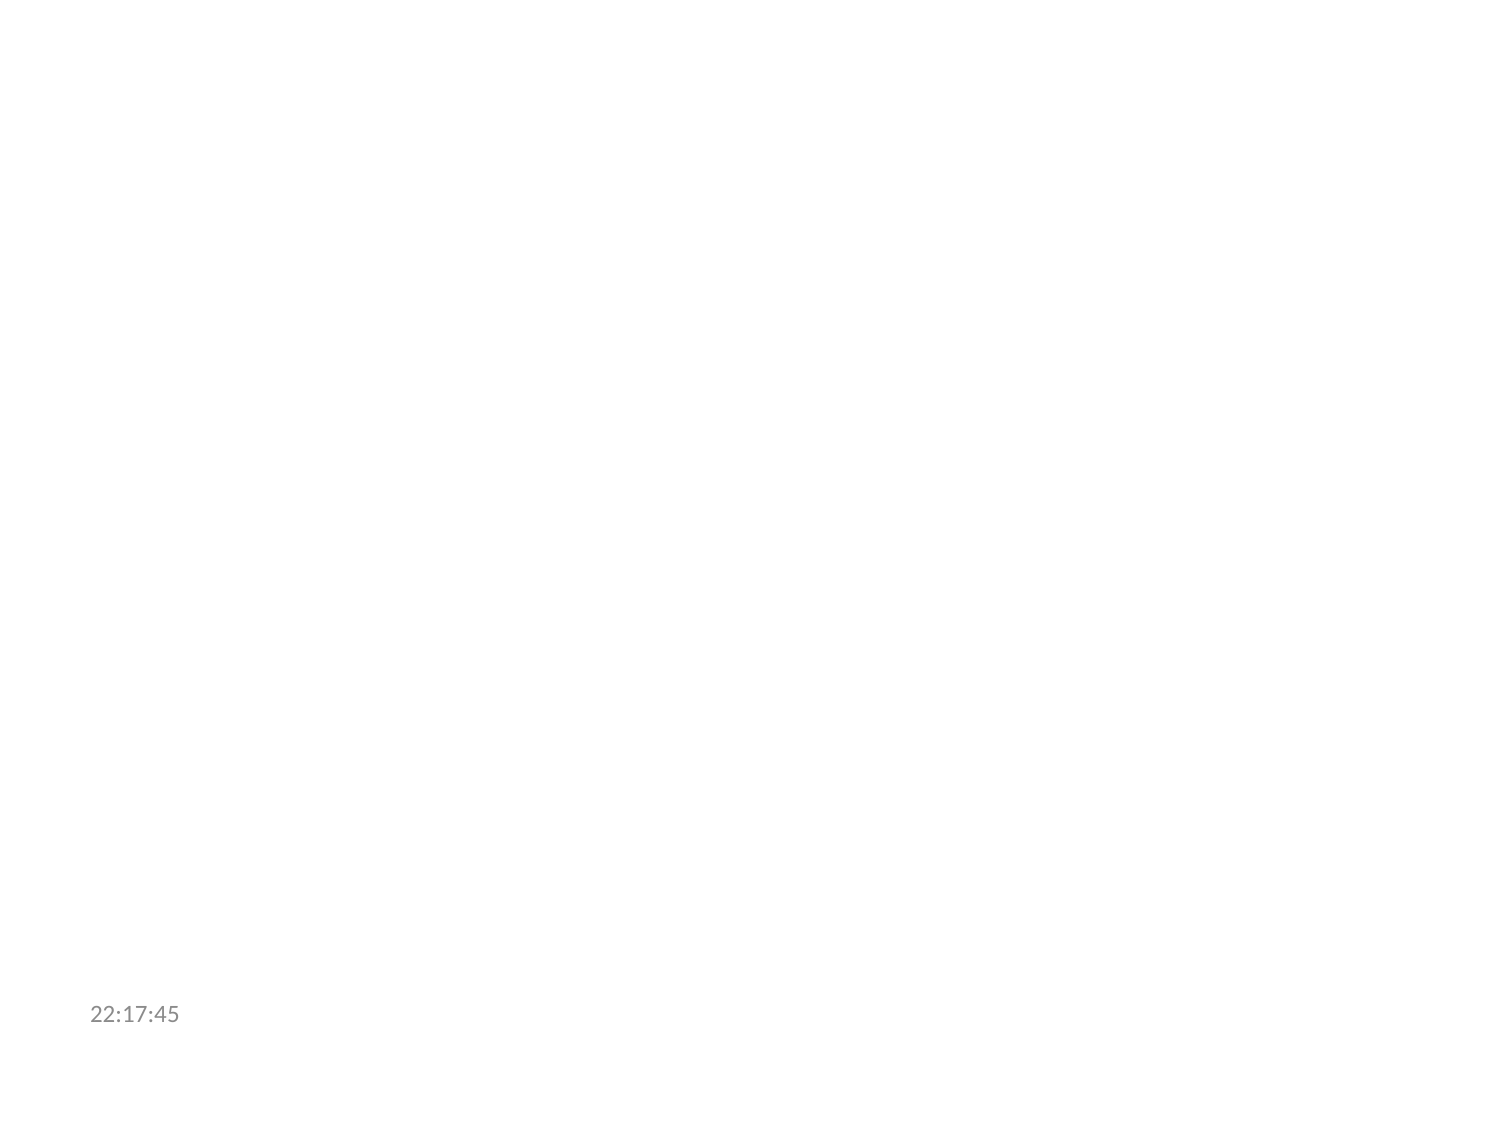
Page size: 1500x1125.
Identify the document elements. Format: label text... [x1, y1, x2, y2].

text_box 15:35:09 [75, 982, 425, 1043]
